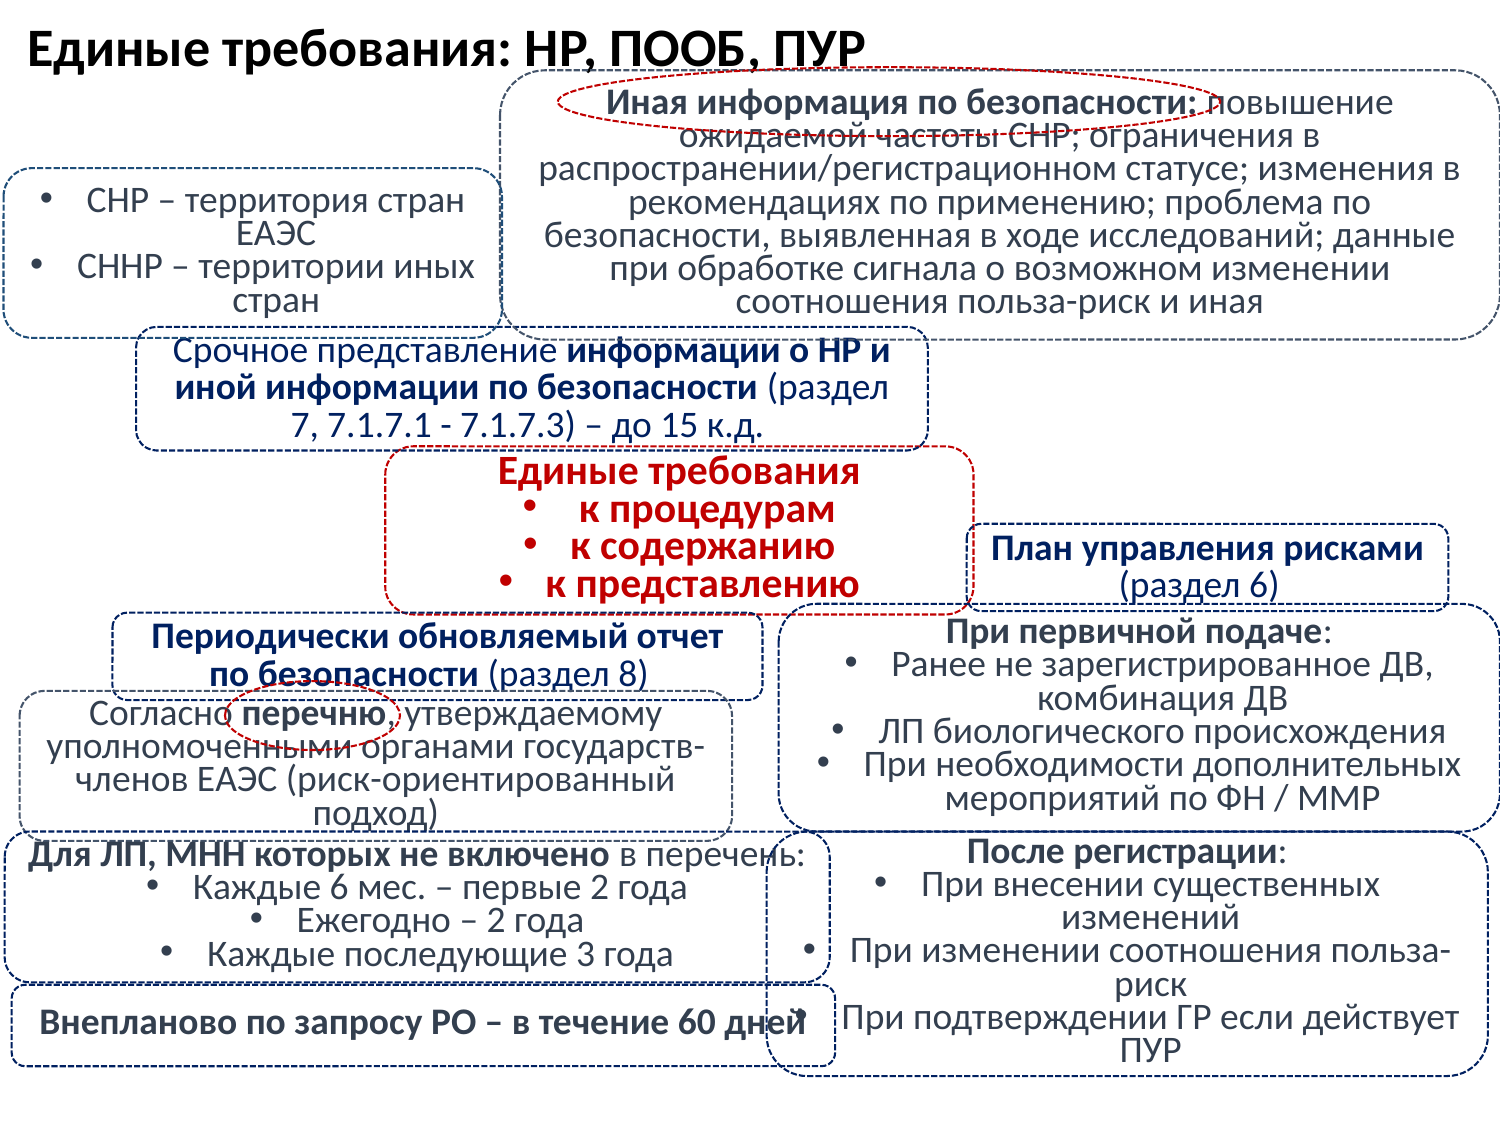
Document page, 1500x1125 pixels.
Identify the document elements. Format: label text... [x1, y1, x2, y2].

text_box Срочное представление информации о НР и иной информации по безопасности (раздел 7, 7.1.7.1 - 7.1.7.3) – до 15 к.д. [135, 325, 929, 452]
text_box Для ЛП, МНН которых не включено в перечень: Каждые 6 мес. – первые 2 года Ежегодно – 2 года Каждые последующие 3 года [3, 830, 799, 984]
text_box После регистрации: При внесении существенных изменений При изменении соотношения польза-риск При подтверждении ГР если действует ПУР [765, 830, 1489, 1078]
text_box [556, 66, 1222, 138]
text_box Иная информация по безопасности: повышение ожидаемой частоты СНР; ограничения в распространении/регистрационном статусе; изменения в рекомендациях по применению; проблема по безопасности, выявленная в ходе исследований; данные при обработке сигнала о возможном изменении соотношения польза-риск и иная [498, 69, 1500, 341]
text_box Согласно перечню, утверждаемому уполномоченными органами государств-членов ЕАЭС (риск-ориентированный подход) [18, 689, 734, 831]
text_box Периодически обновляемый отчет по безопасности (раздел 8) [111, 611, 764, 702]
text_box При первичной подаче: Ранее не зарегистрированное ДВ, комбинация ДВ ЛП биологического происхождения При необходимости дополнительных мероприятий по ФН / ММР [777, 602, 1500, 833]
text_box Единые требования к процедурам к содержанию к представлению [384, 445, 975, 616]
text_box Внепланово по запросу РО – в течение 60 дней [10, 983, 780, 1068]
text_box [223, 680, 402, 752]
text_box План управления рисками (раздел 6) [965, 522, 1450, 603]
text_box СНР – территория стран ЕАЭС СННР – территории иных стран [2, 167, 504, 339]
title Единые требования: НР, ПООБ, ПУР [12, 24, 1475, 71]
